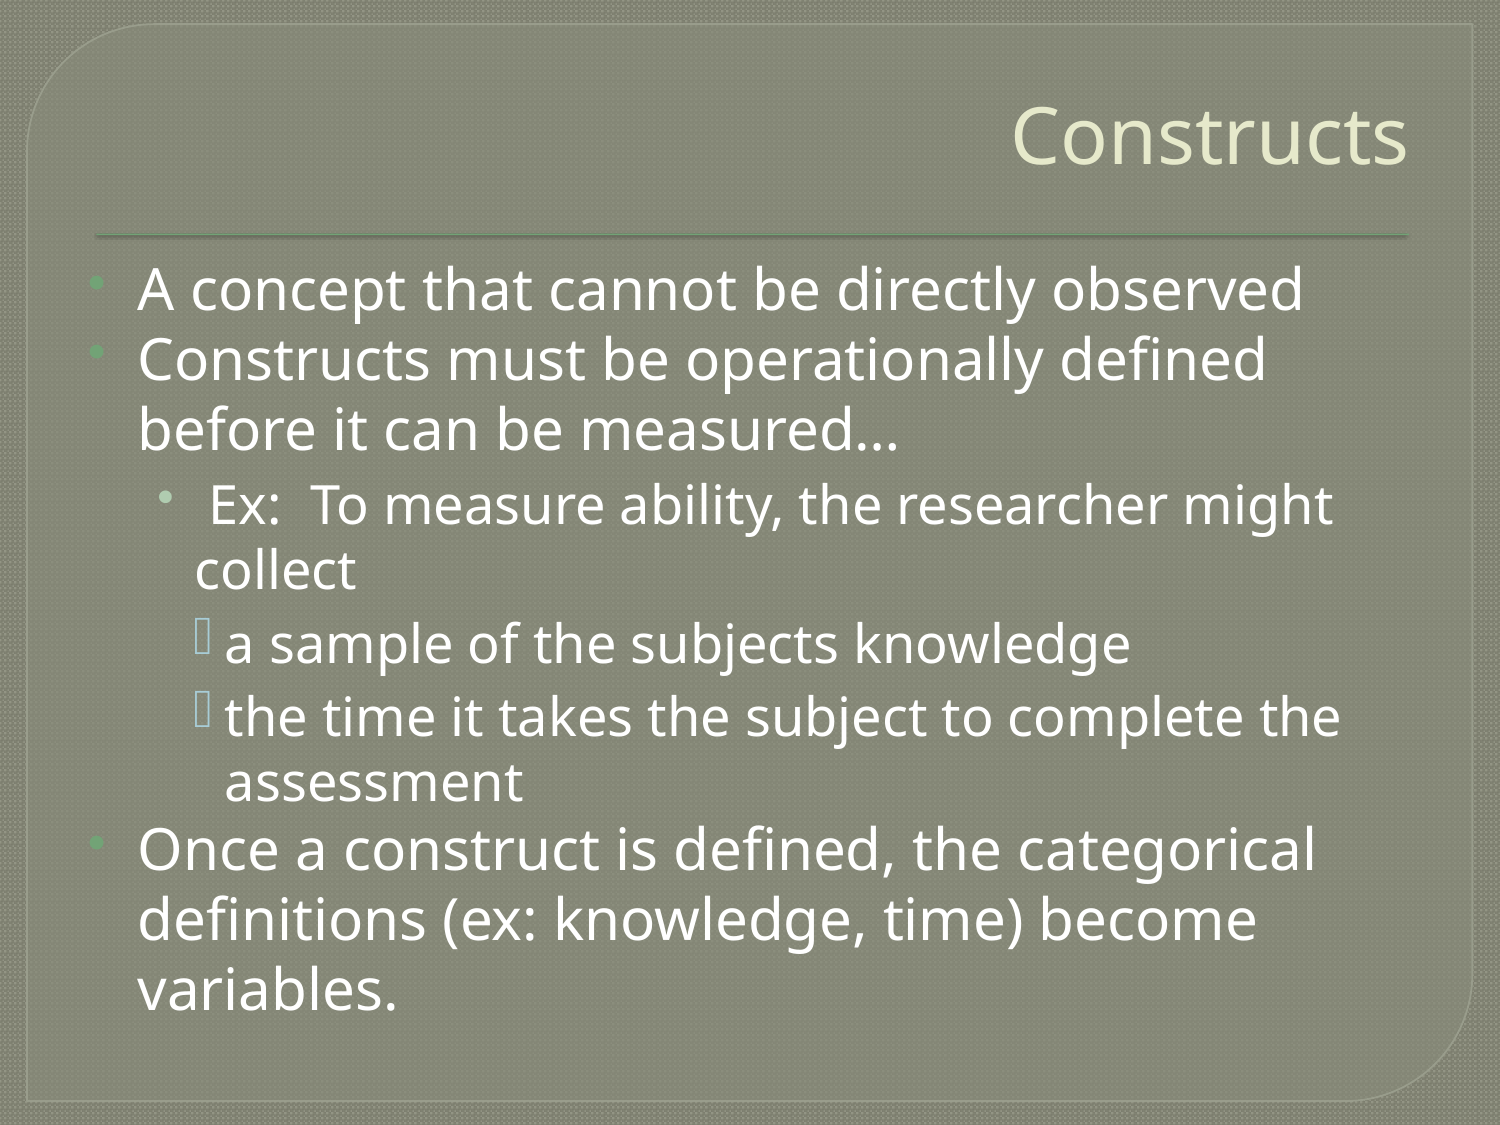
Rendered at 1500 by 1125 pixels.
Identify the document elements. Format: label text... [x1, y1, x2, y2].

title Constructs [75, 45, 1425, 188]
list A concept that cannot be directly observed Constructs must be operationally defined before it can be measured… Ex: To measure ability, the researcher might collect a sample of the subjects knowledge the time it takes the subject to complete the assessment Once a construct is defined, the categorical definitions (ex: knowledge, time) become variables. [75, 245, 1425, 1050]
